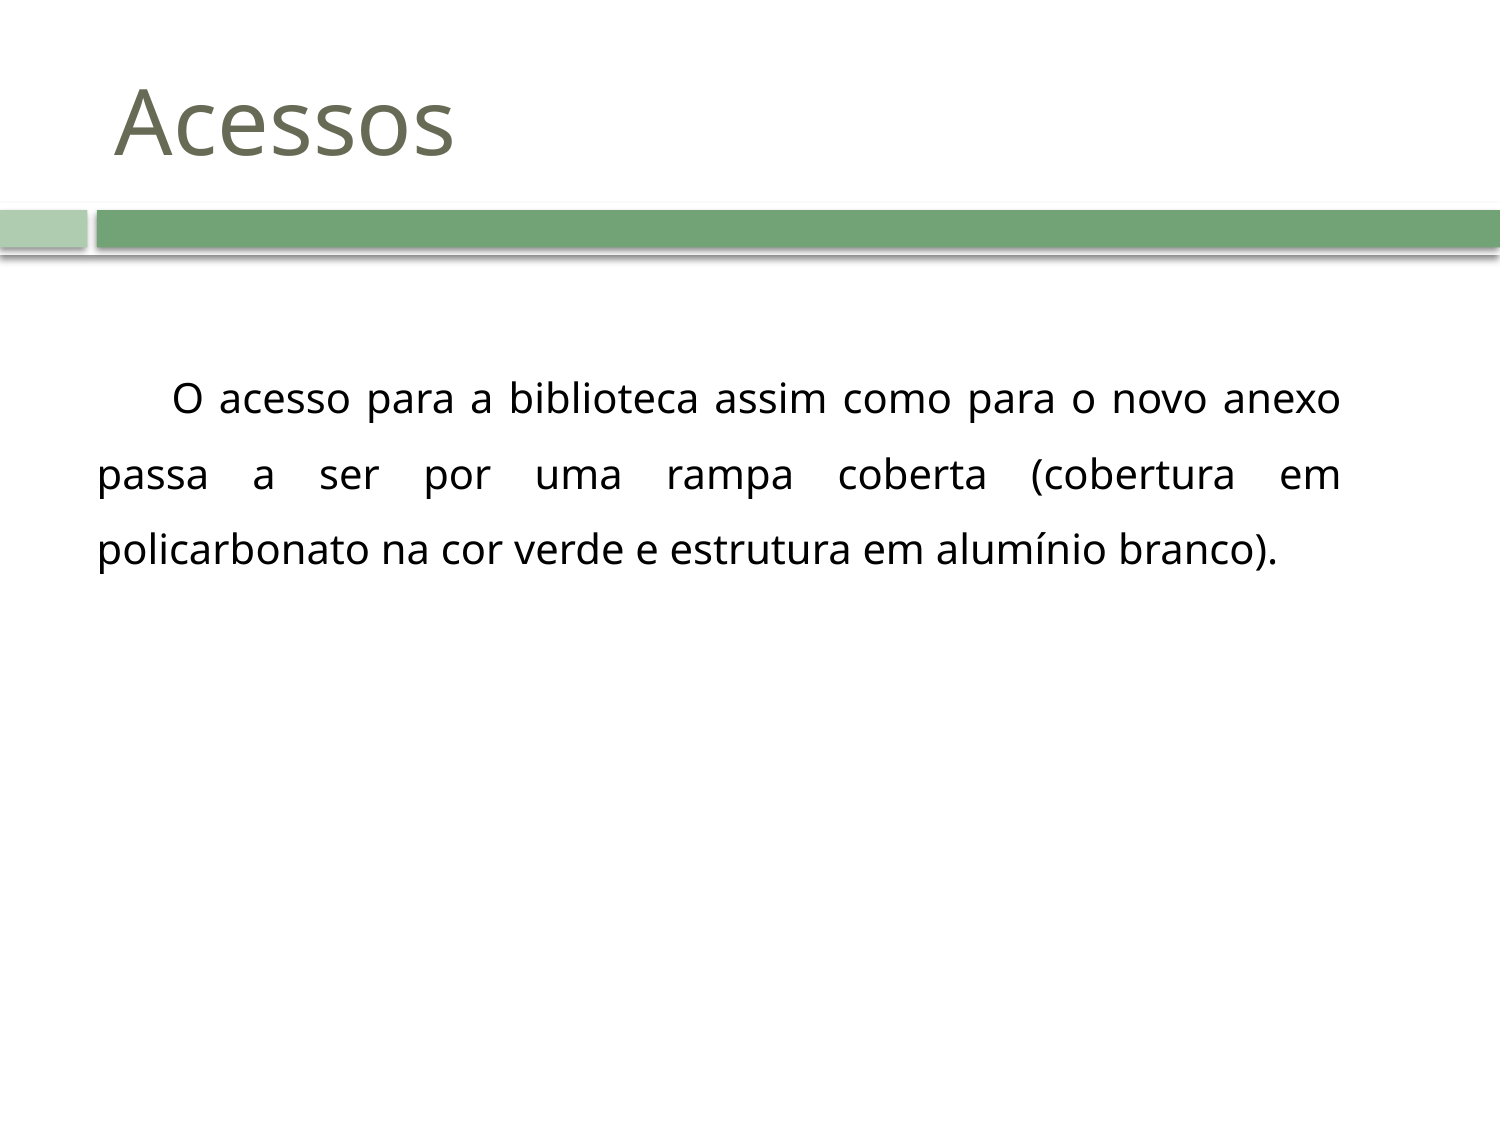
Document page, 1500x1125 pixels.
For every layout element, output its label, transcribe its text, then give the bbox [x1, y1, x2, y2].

text_box O acesso para a biblioteca assim como para o novo anexo passa a ser por uma rampa coberta (cobertura em policarbonato na cor verde e estrutura em alumínio branco). [81, 339, 1357, 657]
text_box [105, 292, 1381, 1043]
title Acessos [99, 37, 1438, 200]
